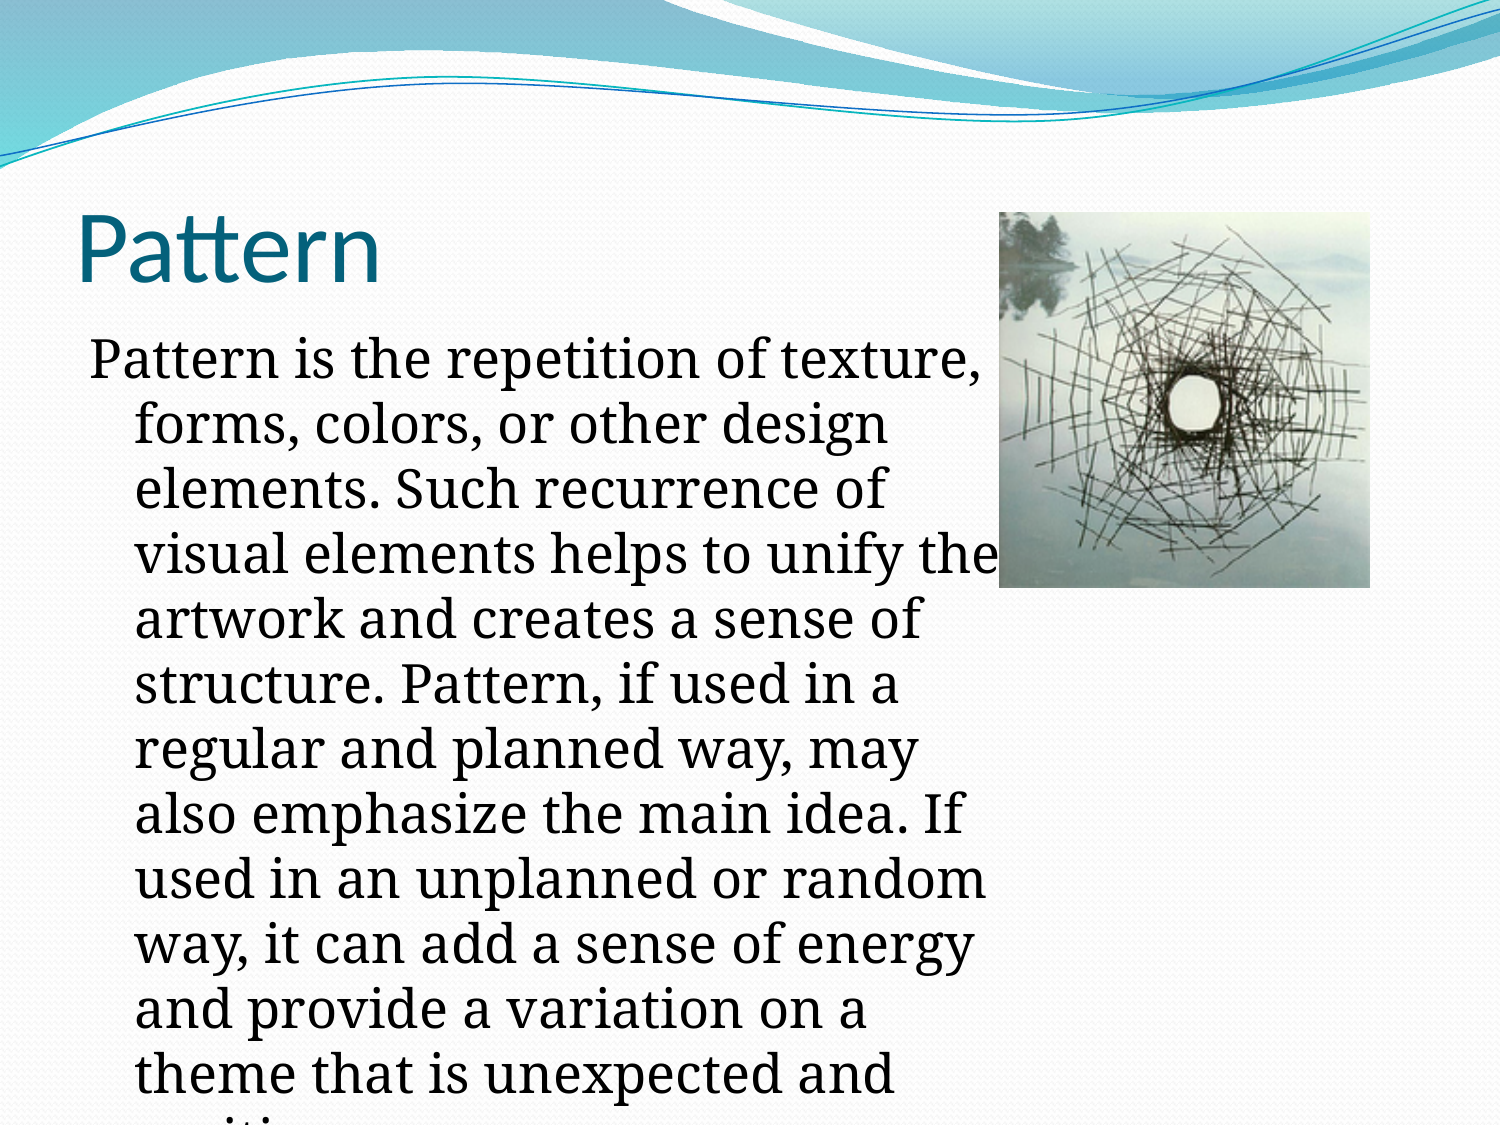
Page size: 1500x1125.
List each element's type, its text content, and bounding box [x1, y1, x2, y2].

list Pattern is the repetition of texture, forms, colors, or other design elements. Such recurrence of visual elements helps to unify the artwork and creates a sense of structure. Pattern, if used in a regular and planned way, may also emphasize the main idea. If used in an unplanned or random way, it can add a sense of energy and provide a variation on a theme that is unexpected and exciting. [75, 317, 1050, 1088]
title Pattern [75, 115, 1425, 303]
picture [999, 212, 1370, 588]
